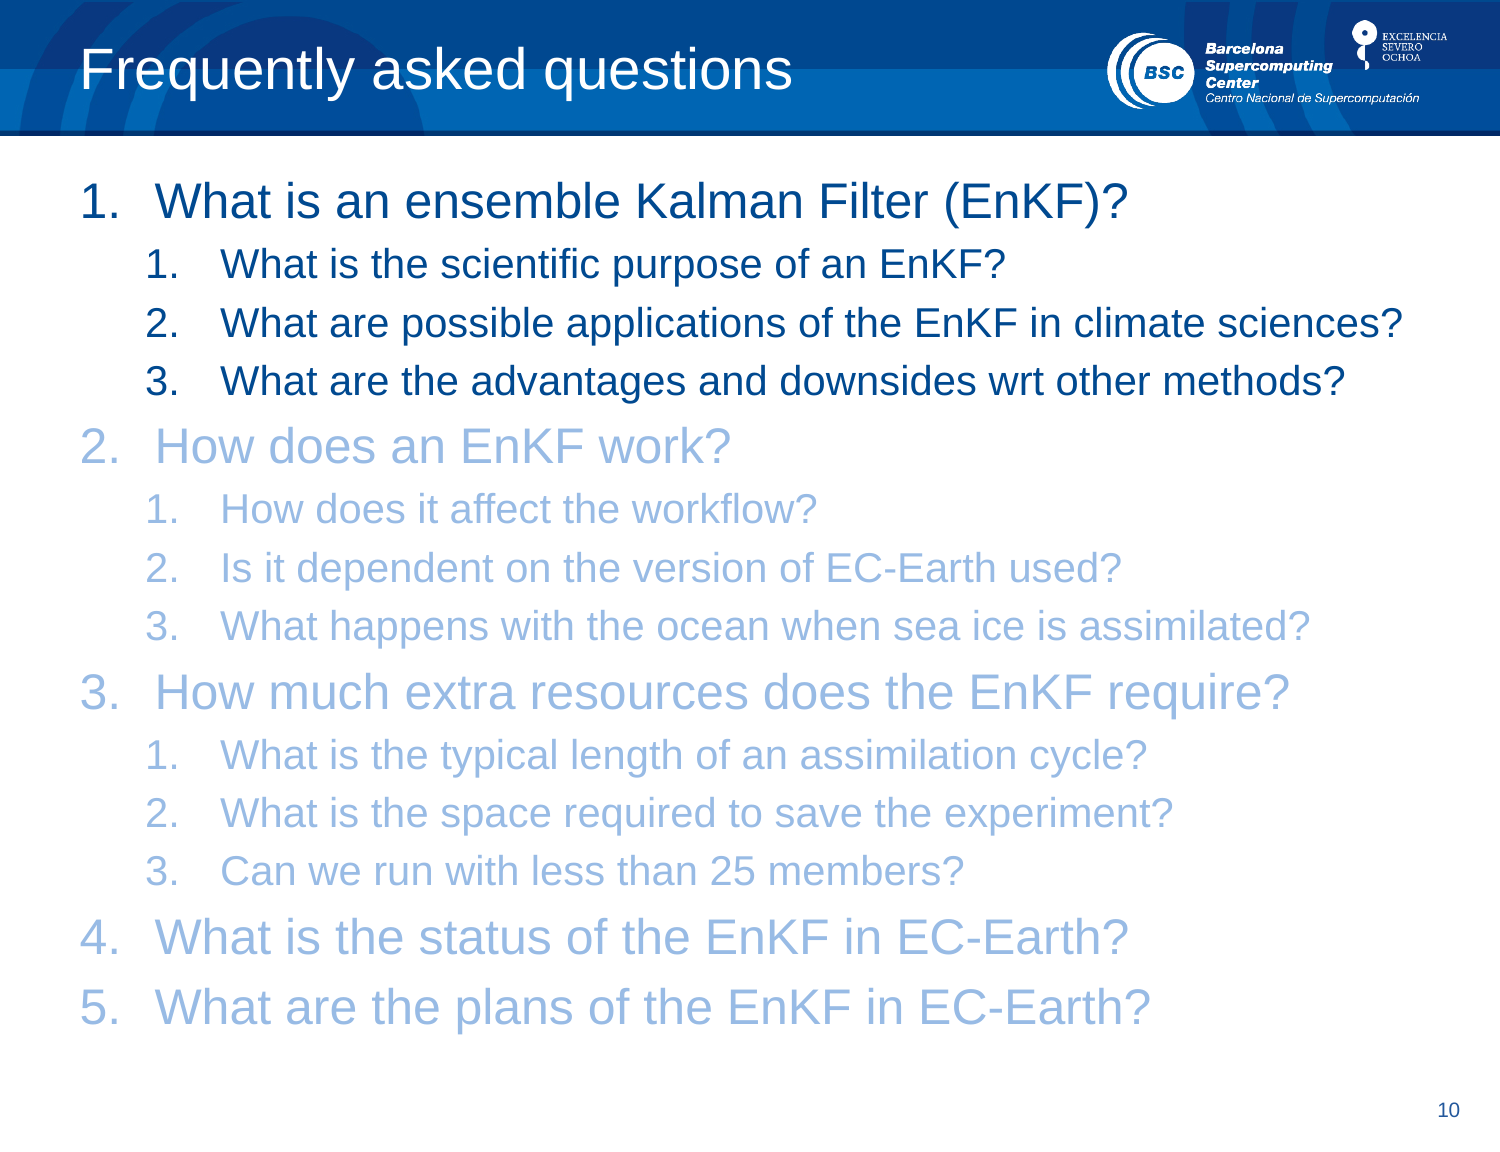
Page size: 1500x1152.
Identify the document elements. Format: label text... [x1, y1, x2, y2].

title Frequently asked questions [65, 23, 1081, 138]
picture [0, 0, 1500, 136]
list What is an ensemble Kalman Filter (EnKF)? What is the scientific purpose of an EnKF? What are possible applications of the EnKF in climate sciences? What are the advantages and downsides wrt other methods? How does an EnKF work? How does it affect the workflow? Is it dependent on the version of EC-Earth used? What happens with the ocean when sea ice is assimilated? How much extra resources does the EnKF require? What is the typical length of an assimilation cycle? What is the space required to save the experiment? Can we run with less than 25 members? What is the status of the EnKF in EC-Earth? What are the plans of the EnKF in EC-Earth? [64, 161, 1432, 1068]
